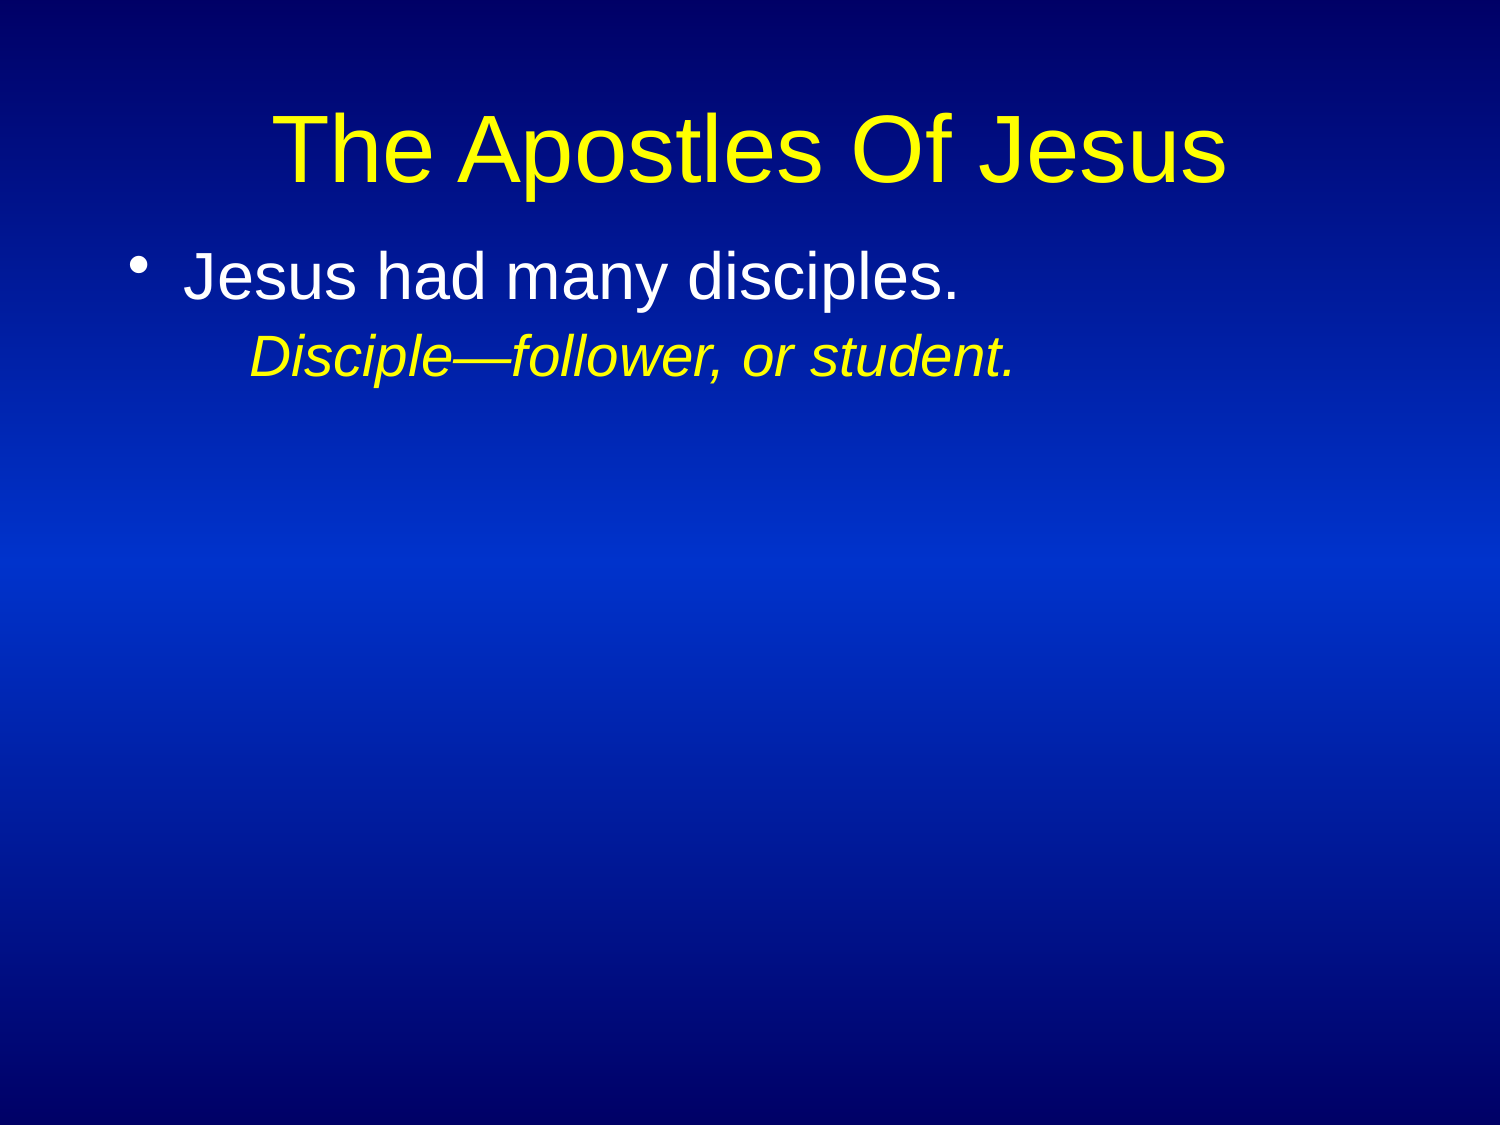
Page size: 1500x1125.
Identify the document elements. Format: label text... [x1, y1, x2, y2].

list Jesus had many disciples. Disciple—follower, or student. [112, 224, 1463, 575]
title The Apostles Of Jesus [37, 50, 1463, 238]
